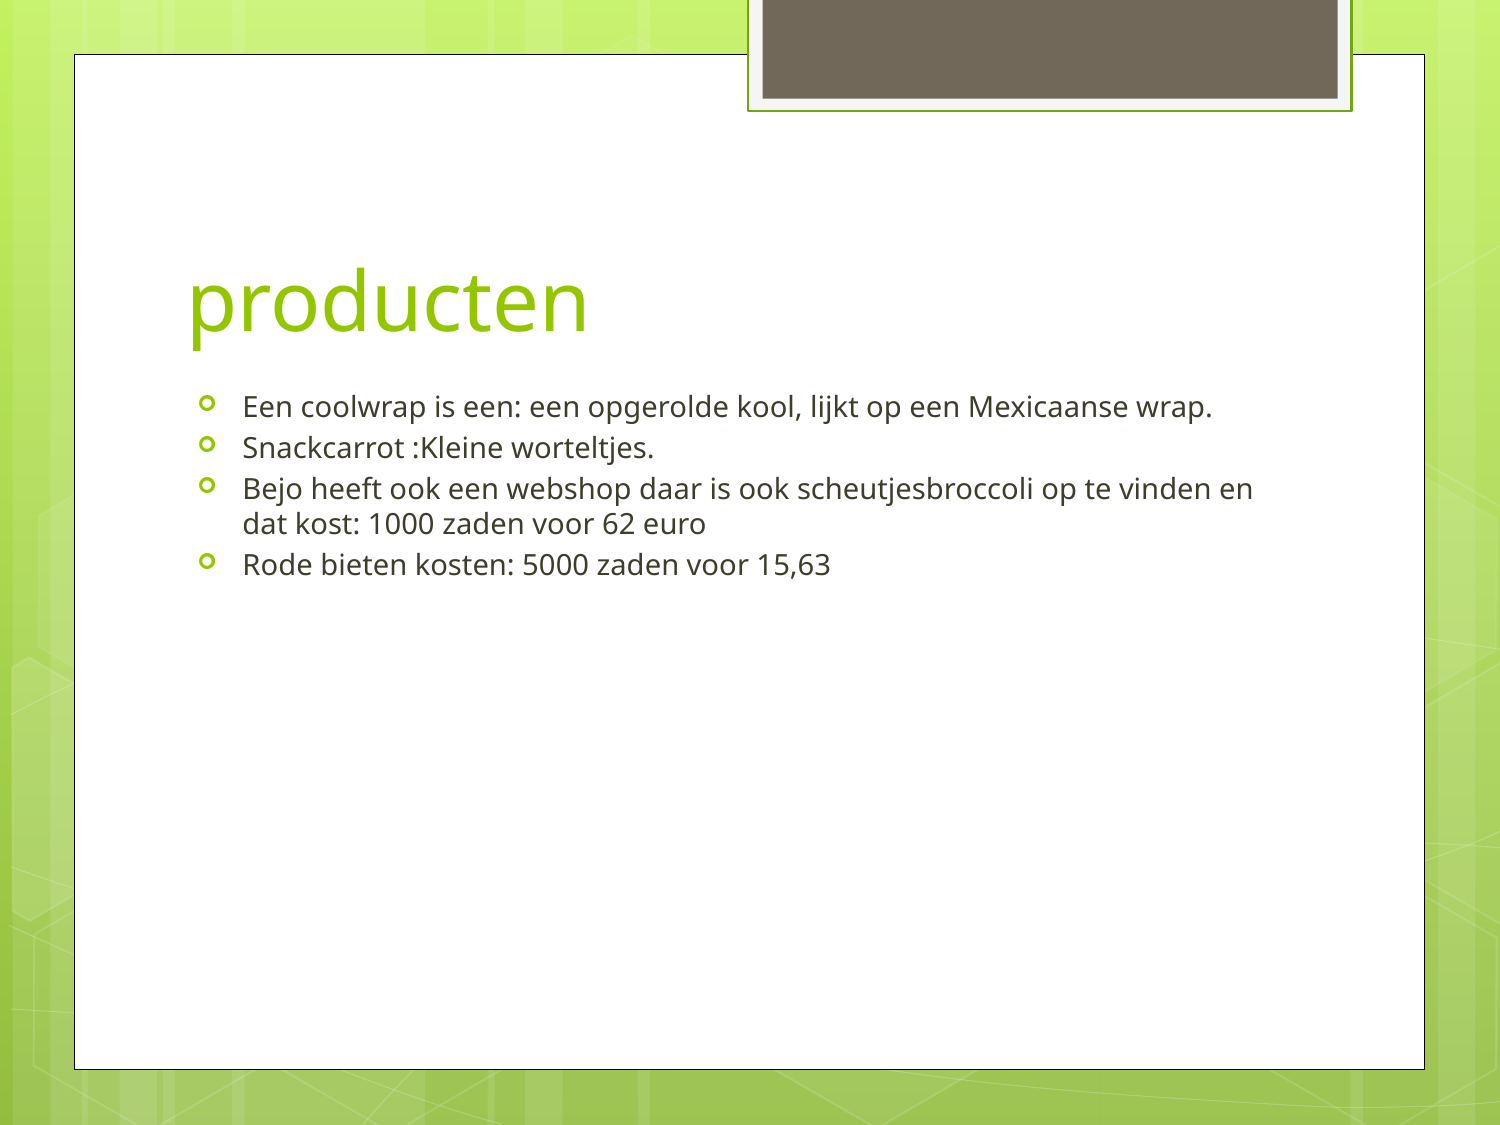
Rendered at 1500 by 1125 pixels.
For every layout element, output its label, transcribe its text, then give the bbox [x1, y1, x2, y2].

list Een coolwrap is een: een opgerolde kool, lijkt op een Mexicaanse wrap. Snackcarrot :Kleine worteltjes. Bejo heeft ook een webshop daar is ook scheutjesbroccoli op te vinden en dat kost: 1000 zaden voor 62 euro Rode bieten kosten: 5000 zaden voor 15,63 [171, 381, 1283, 957]
title producten [171, 168, 1324, 357]
